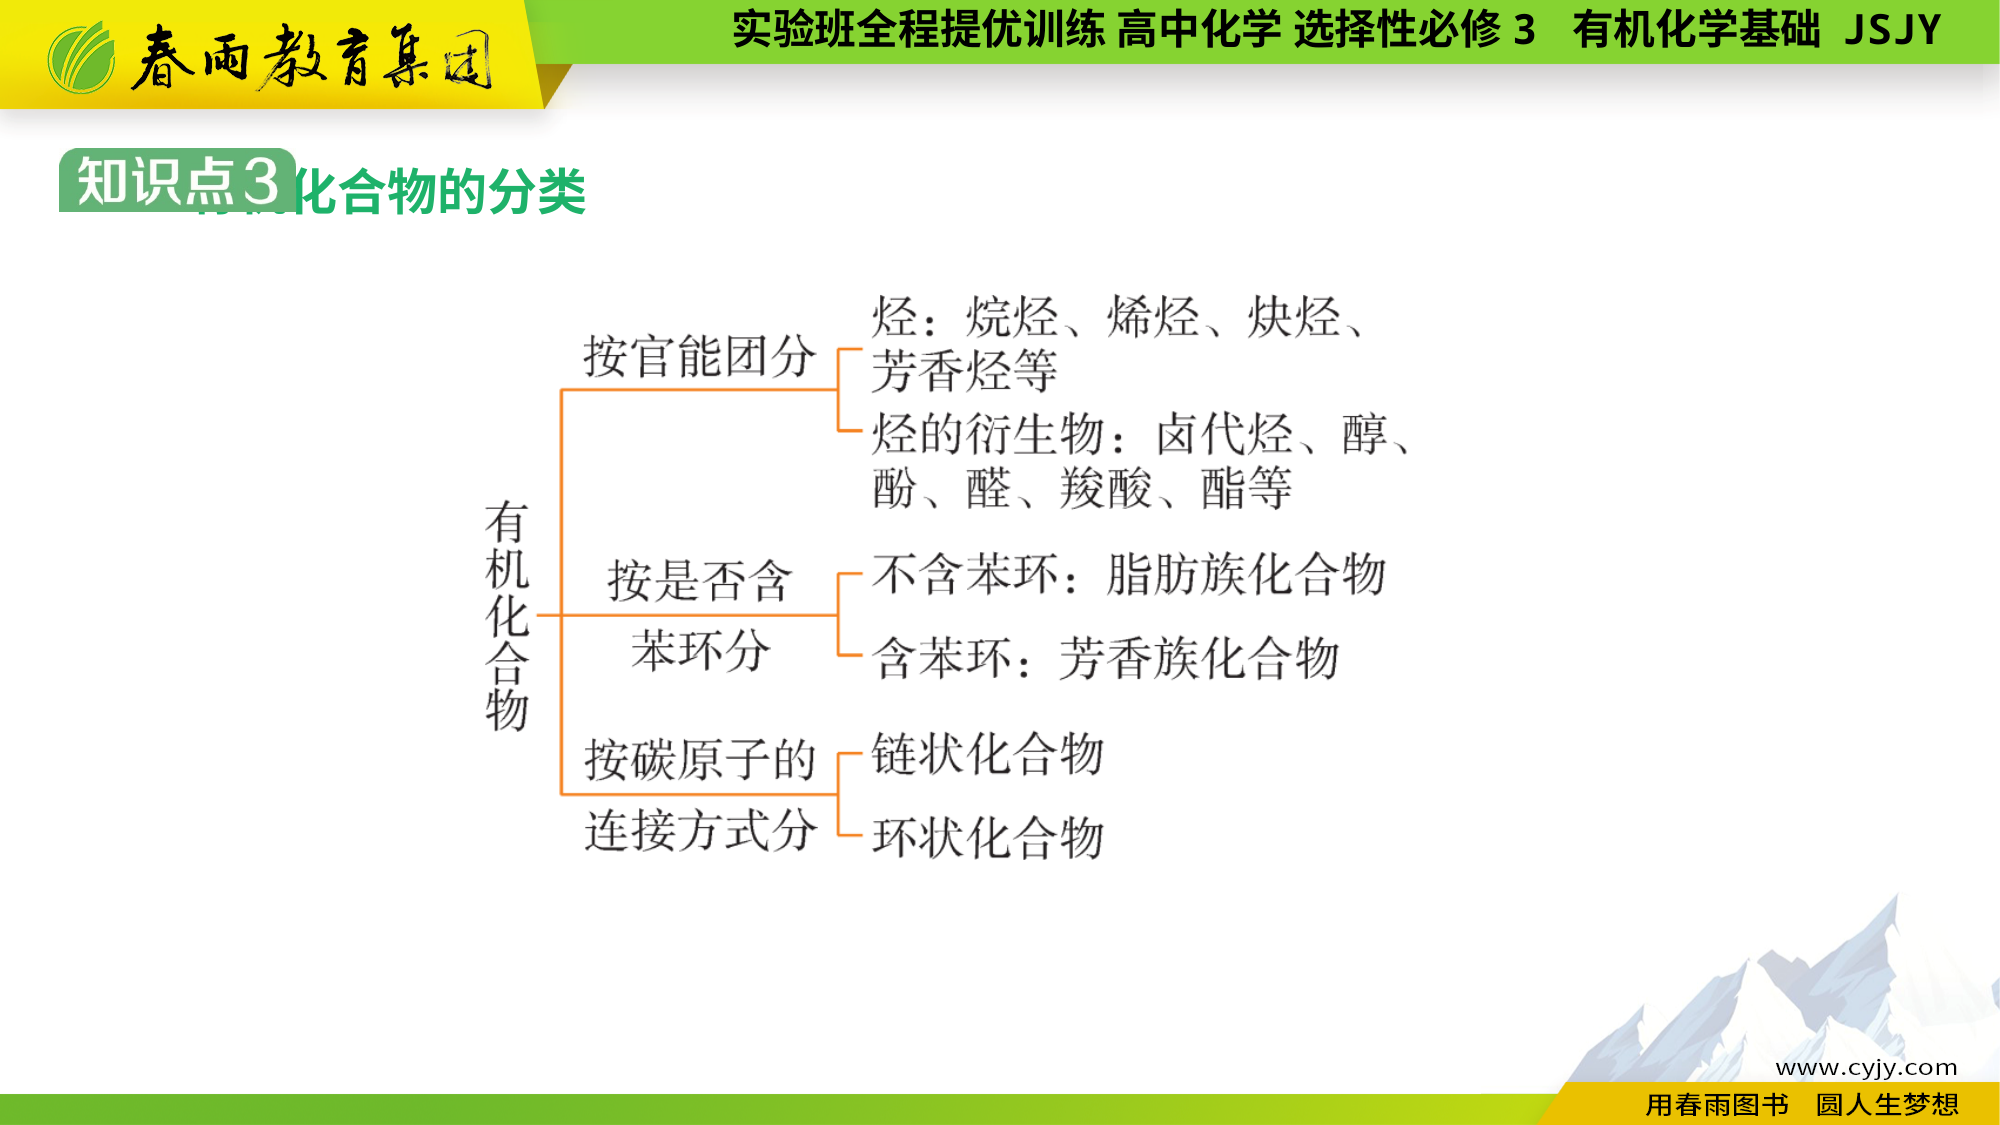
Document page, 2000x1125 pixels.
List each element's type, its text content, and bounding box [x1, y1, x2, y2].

list 有机化合物的分类 [59, 122, 1944, 215]
picture [0, 0, 2000, 1125]
